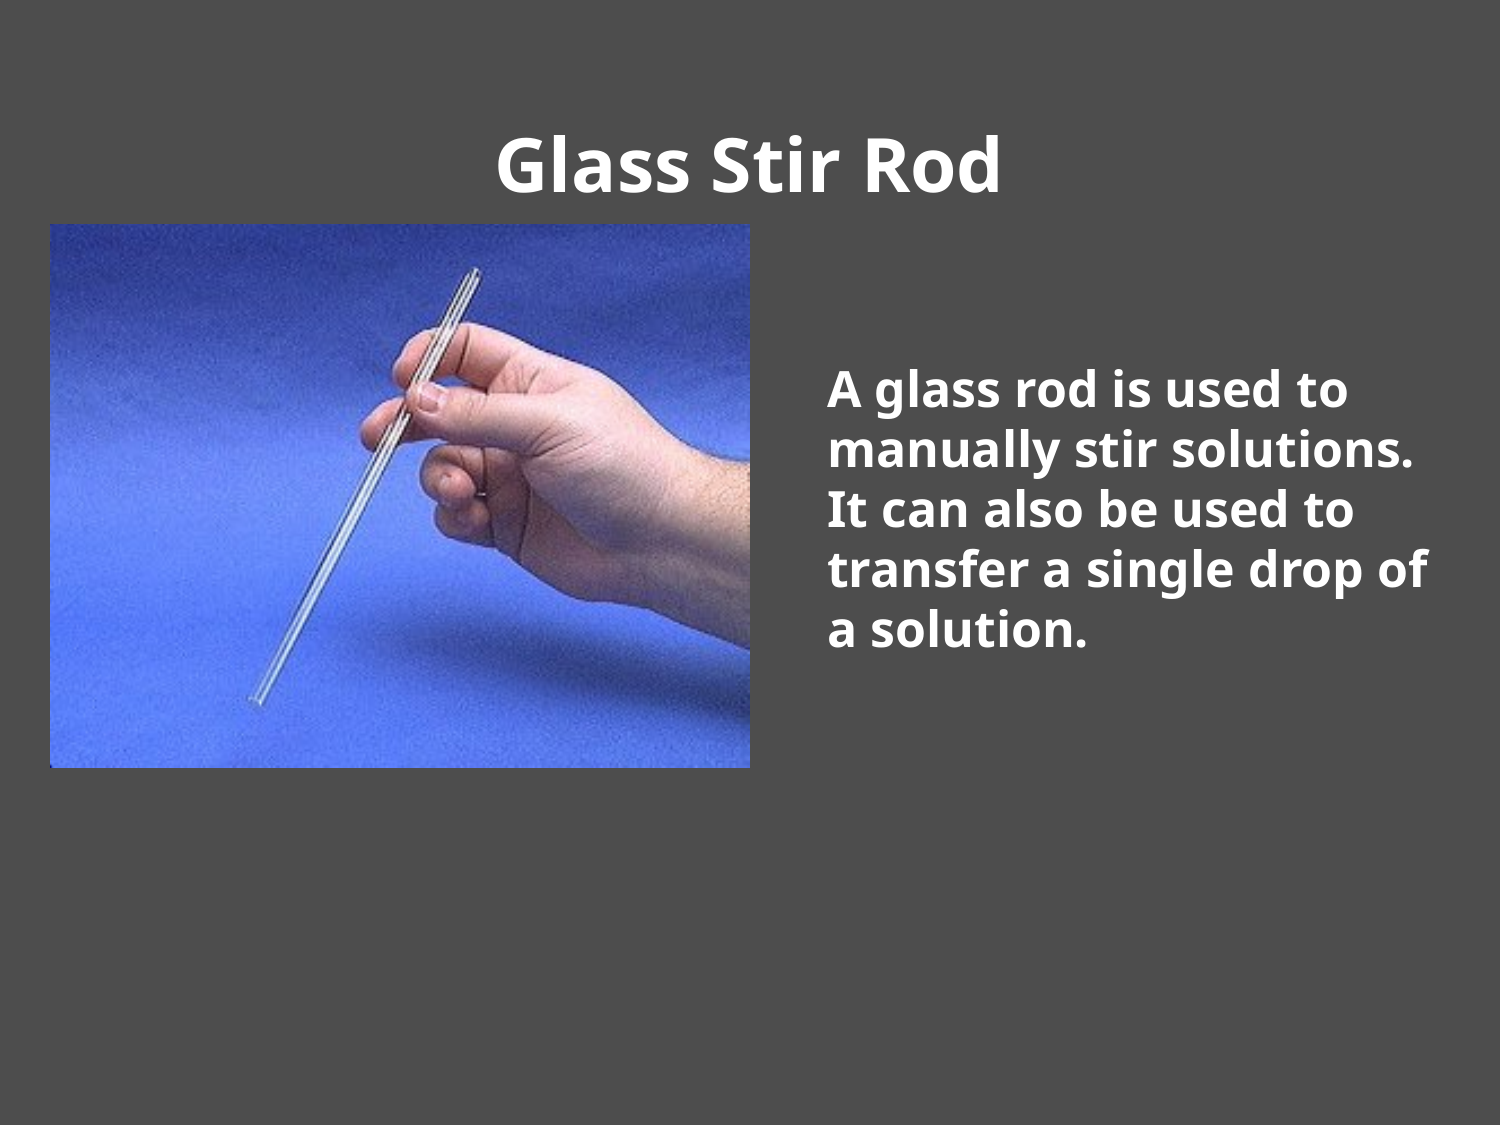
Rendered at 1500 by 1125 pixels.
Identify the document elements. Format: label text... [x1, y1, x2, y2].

title Glass Stir Rod [112, 99, 1388, 226]
text_box A glass rod is used to manually stir solutions. It can also be used to transfer a single drop of a solution. [812, 349, 1463, 665]
picture [49, 224, 751, 768]
